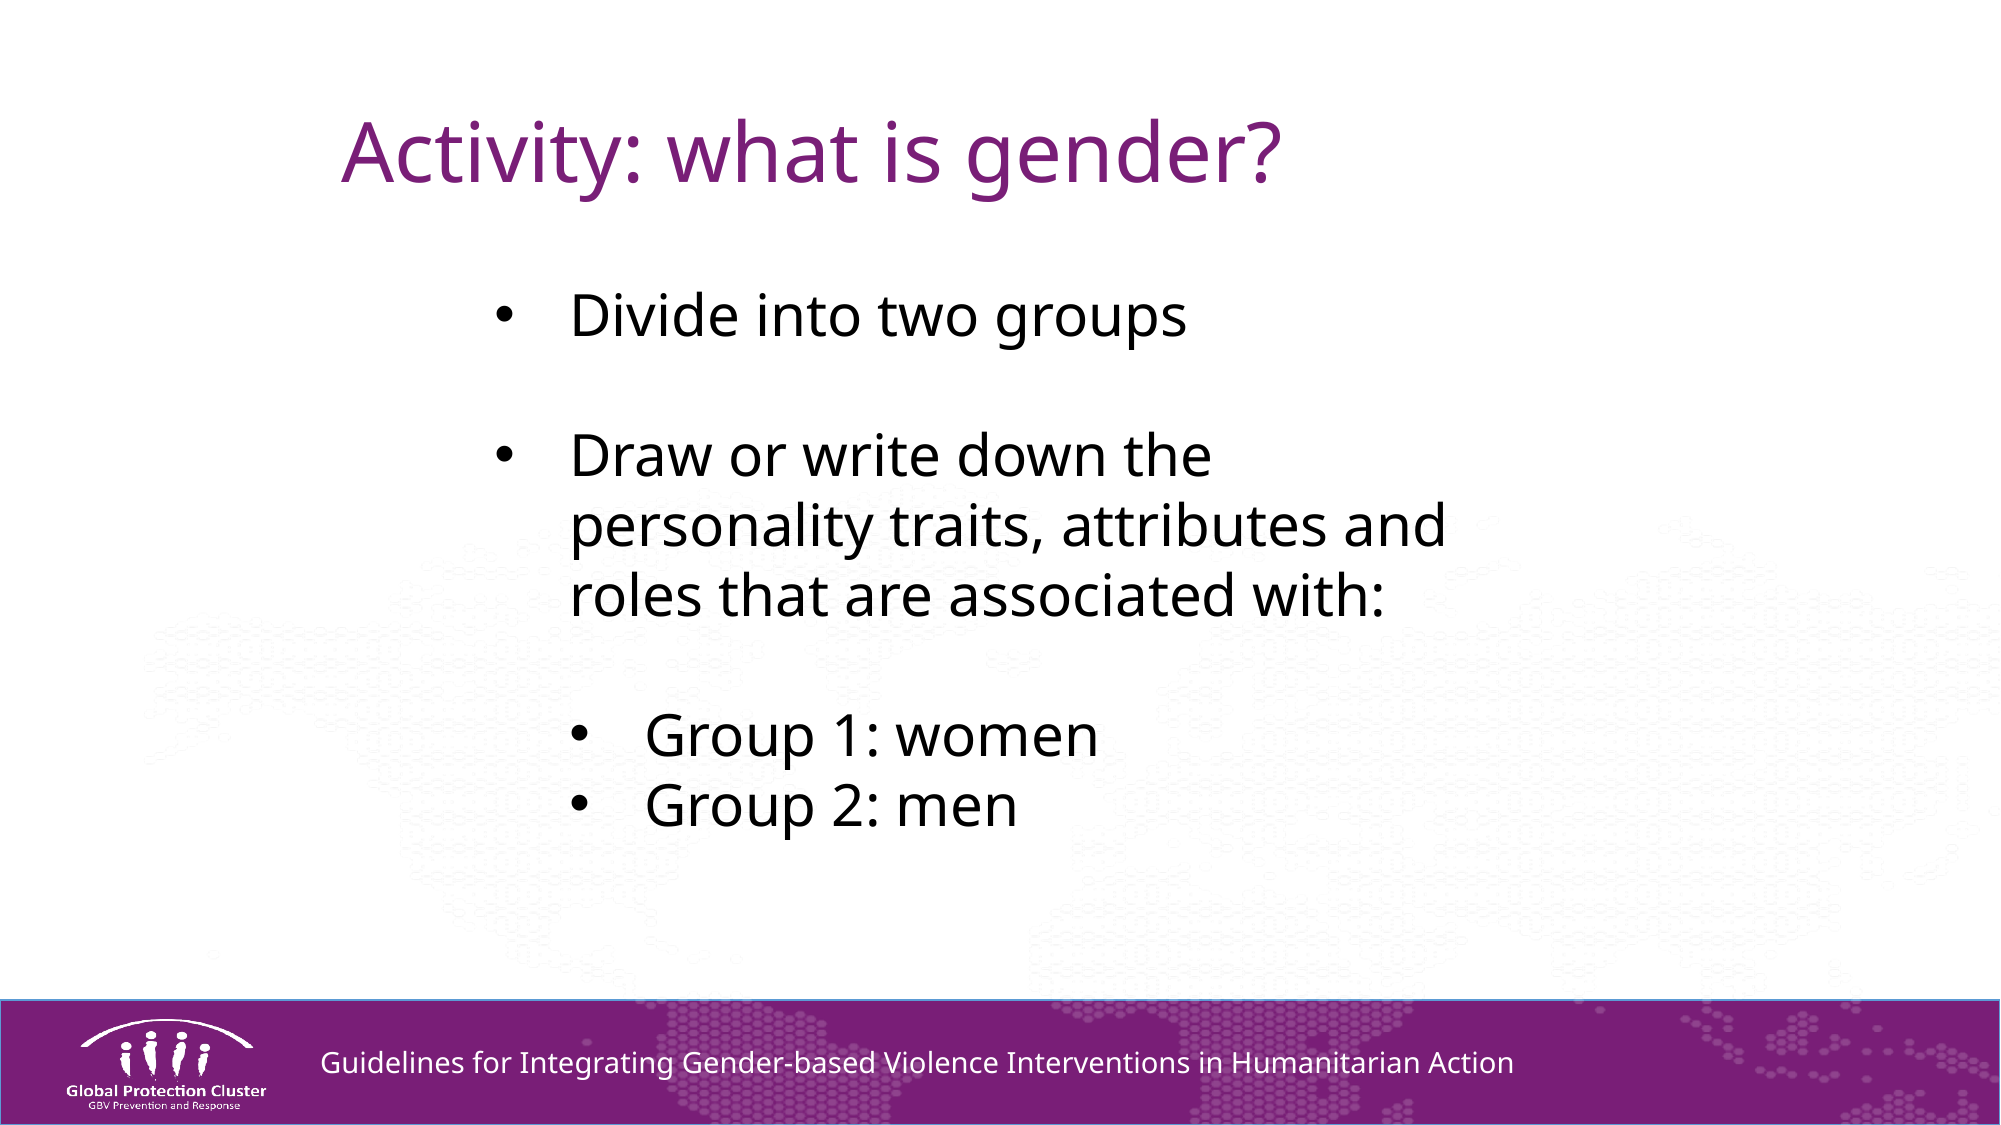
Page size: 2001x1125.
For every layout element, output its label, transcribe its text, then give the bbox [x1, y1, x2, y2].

text_box Divide into two groups Draw or write down the personality traits, attributes and roles that are associated with: Group 1: women Group 2: men [479, 270, 1486, 936]
text_box Activity: what is gender? [319, 91, 1328, 375]
picture [56, 254, 2001, 1125]
